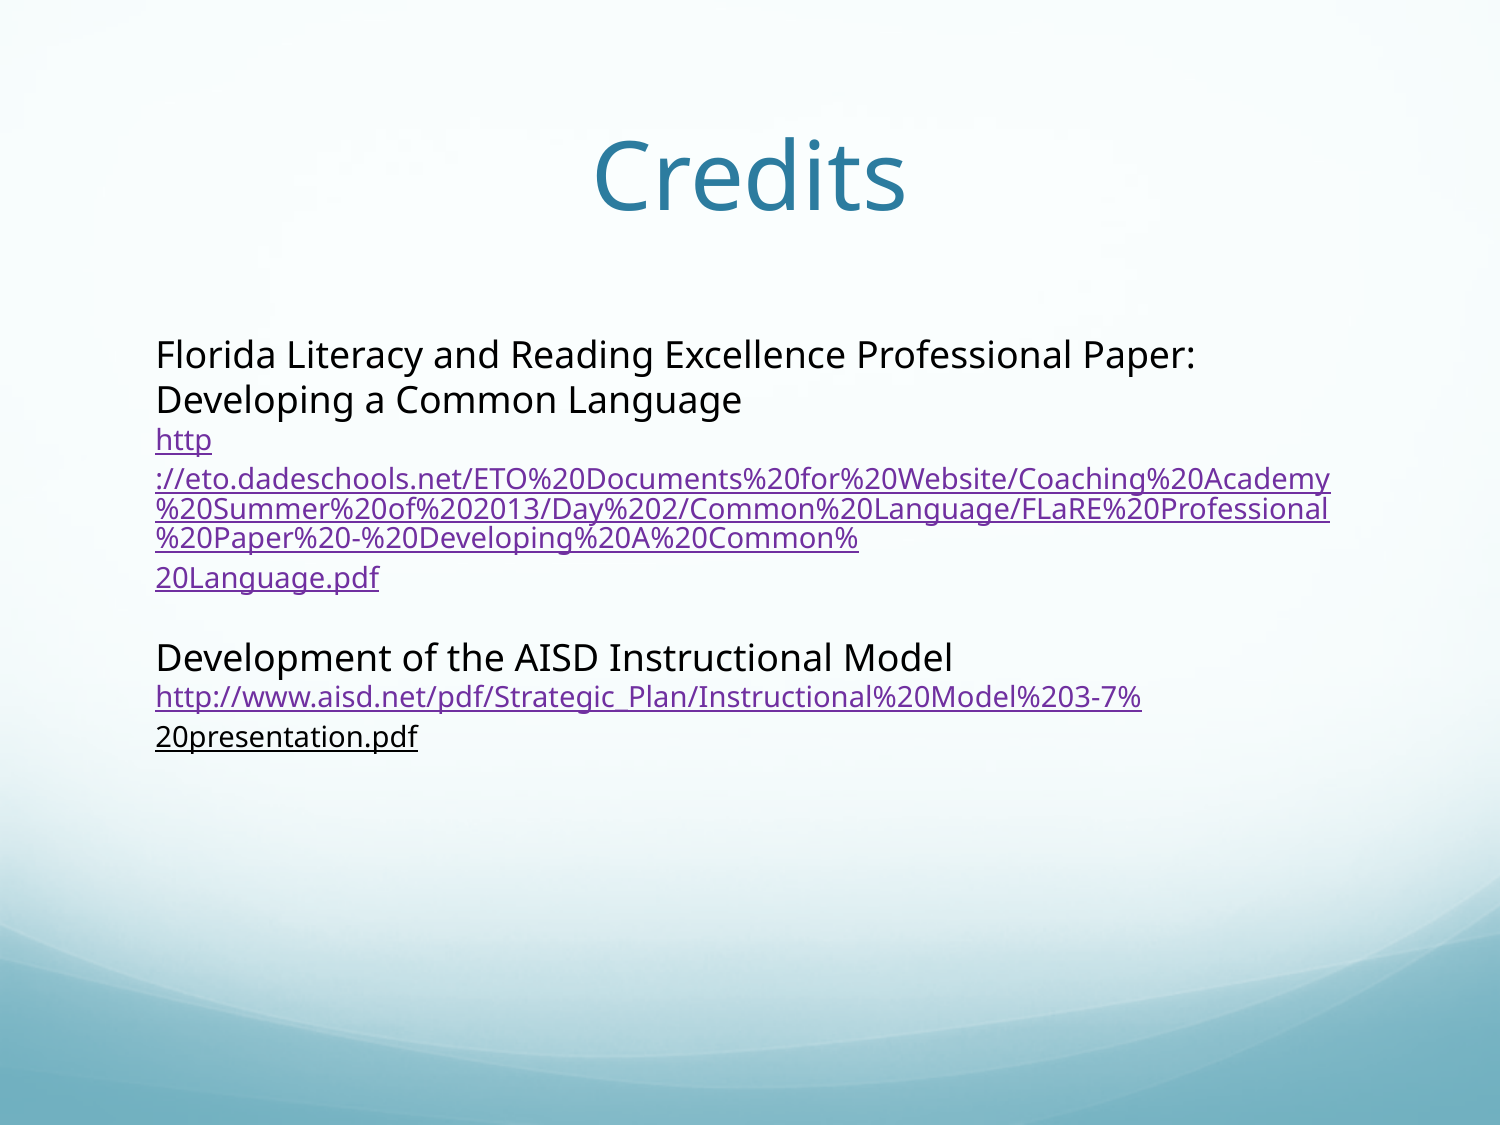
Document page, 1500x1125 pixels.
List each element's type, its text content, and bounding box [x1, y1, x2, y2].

text_box Florida Literacy and Reading Excellence Professional Paper: Developing a Common Language http://eto.dadeschools.net/ETO%20Documents%20for%20Website/Coaching%20Academy%20Summer%20of%202013/Day%202/Common%20Language/FLaRE%20Professional%20Paper%20-%20Developing%20A%20Common%20Language.pdf Development of the AISD Instructional Model http://www.aisd.net/pdf/Strategic_Plan/Instructional%20Model%203-7%20presentation.pdf [140, 323, 1350, 708]
title Credits [90, 17, 1410, 237]
